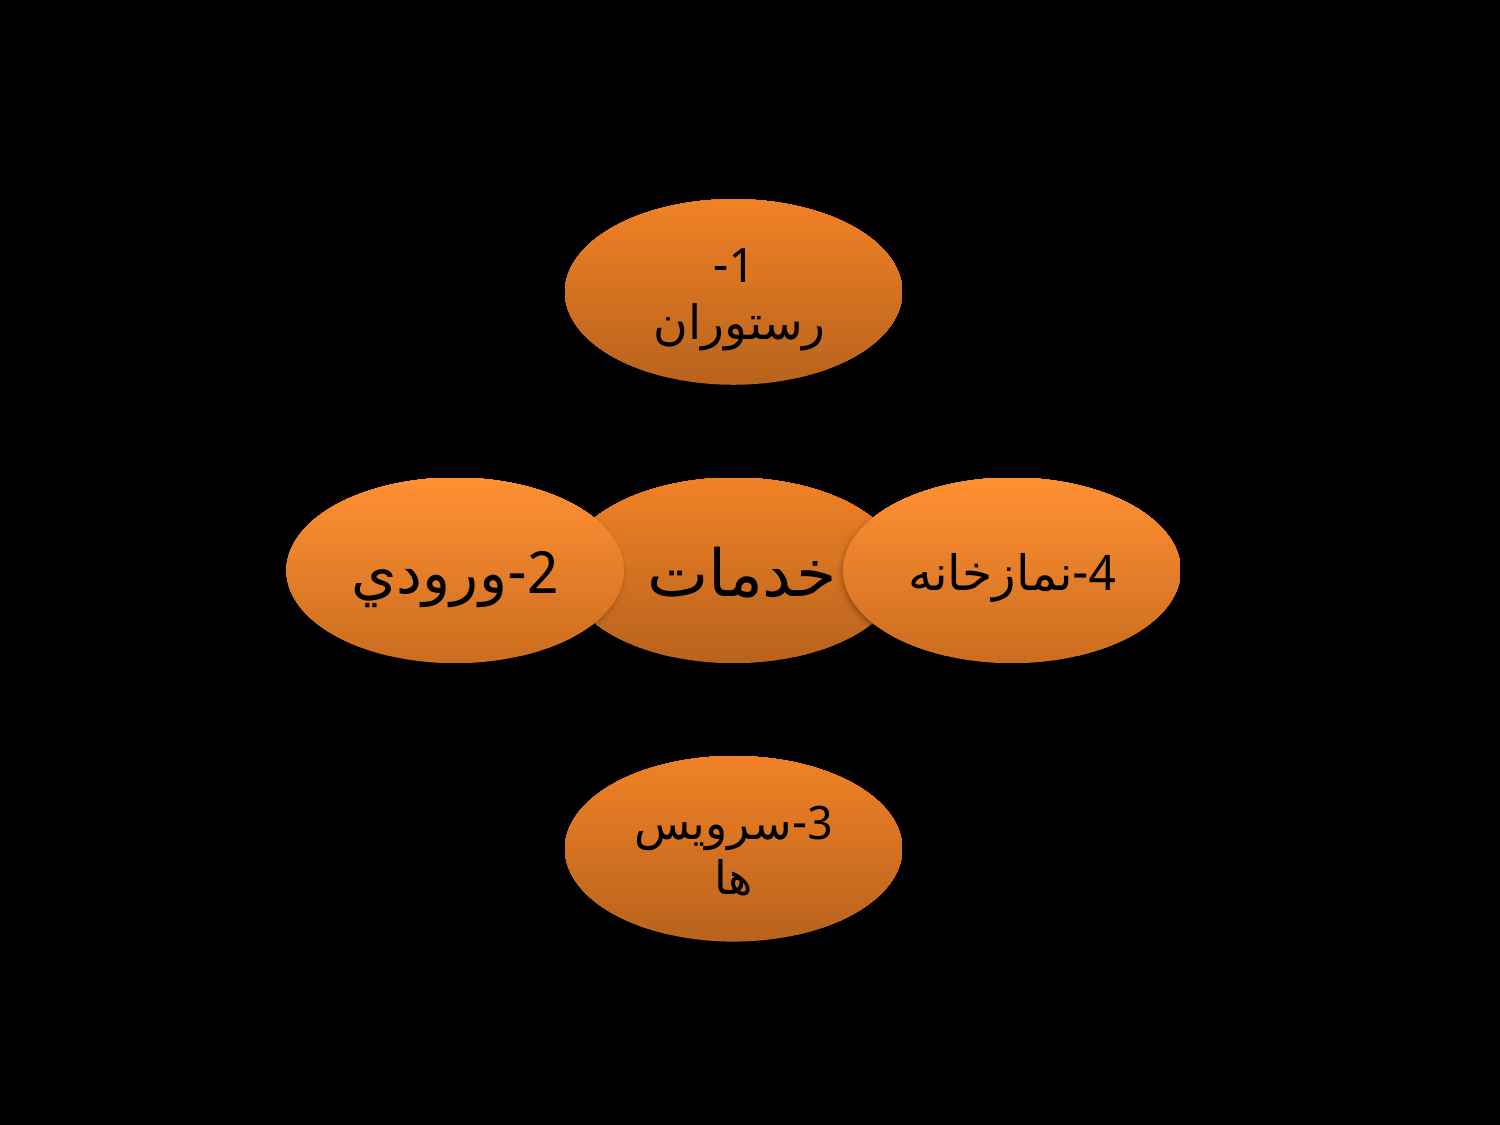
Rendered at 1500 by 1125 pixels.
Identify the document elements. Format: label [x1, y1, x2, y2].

list [58, 198, 1409, 942]
